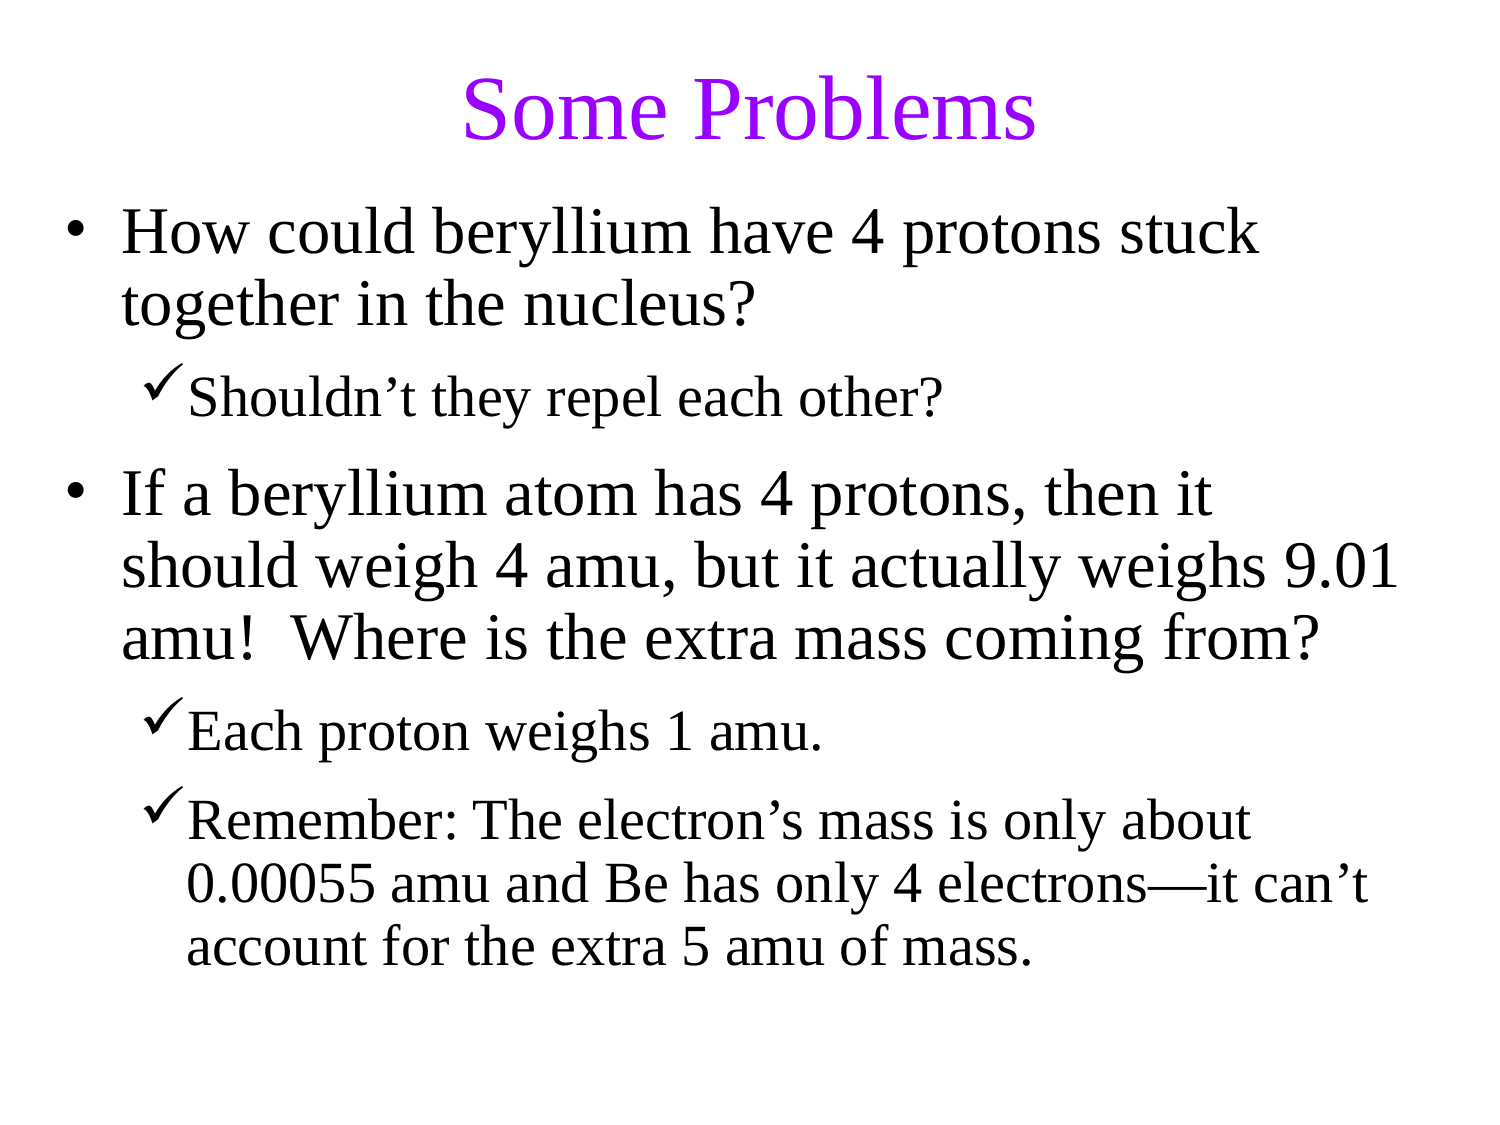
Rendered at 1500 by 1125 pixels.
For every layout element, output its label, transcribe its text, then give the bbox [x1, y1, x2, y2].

text_box How could beryllium have 4 protons stuck together in the nucleus? Shouldn’t they repel each other? If a beryllium atom has 4 protons, then it should weigh 4 amu, but it actually weighs 9.01 amu! Where is the extra mass coming from? Each proton weighs 1 amu. Remember: The electron’s mass is only about 0.00055 amu and Be has only 4 electrons—it can’t account for the extra 5 amu of mass. [49, 188, 1425, 1024]
text_box Some Problems [112, 8, 1388, 188]
